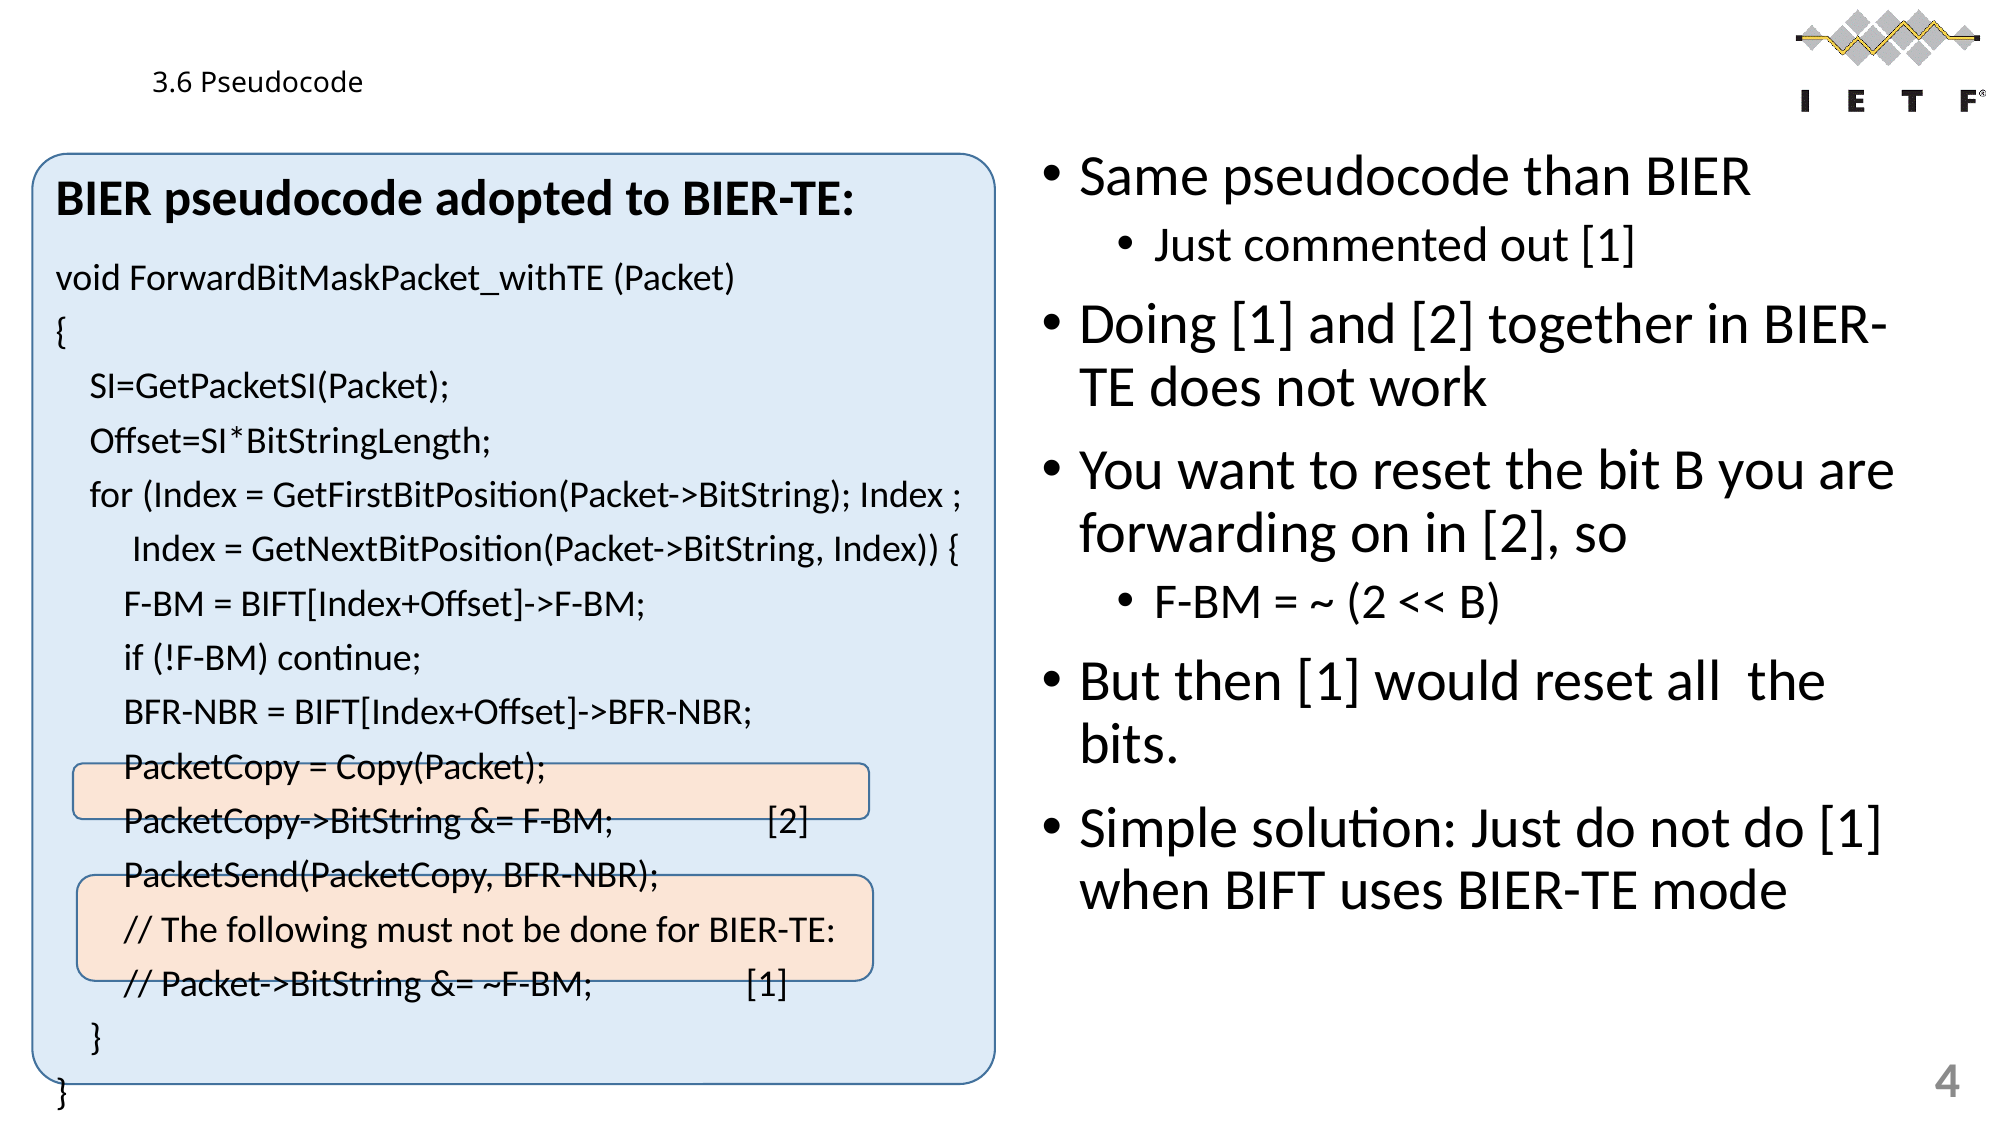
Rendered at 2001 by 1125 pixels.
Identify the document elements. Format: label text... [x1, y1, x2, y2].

picture [1781, 1, 2000, 119]
title 3.6 Pseudocode [137, 59, 1863, 107]
text_box [42, 152, 985, 163]
slide_number 4 [1876, 1047, 1975, 1108]
text_box BIER pseudocode adopted to BIER-TE: void ForwardBitMaskPacket_withTE (Packet) { SI=GetPacketSI(Packet); Offset=SI*BitStringLength; for (Index = GetFirstBitPosition(Packet->BitString); Index ; Index = GetNextBitPosition(Packet->BitString, Index)) { F-BM = BIFT[Index+Offset]->F-BM; if (!F-BM) continue; BFR-NBR = BIFT[Index+Offset]->BFR-NBR; PacketCopy = Copy(Packet); PacketCopy->BitString &= F-BM; [2] PacketSend(PacketCopy, BFR-NBR); // The following must not be done for BIER-TE: // Packet->BitString &= ~F-BM; [1] } } [40, 163, 997, 1125]
text_box [31, 165, 40, 1073]
list Same pseudocode than BIER Just commented out [1] Doing [1] and [2] together in BIER-TE does not work You want to reset the bit B you are forwarding on in [2], so F-BM = ~ (2 << B) But then [1] would reset all the bits. Simple solution: Just do not do [1] when BIFT uses BIER-TE mode [1026, 137, 1916, 1068]
